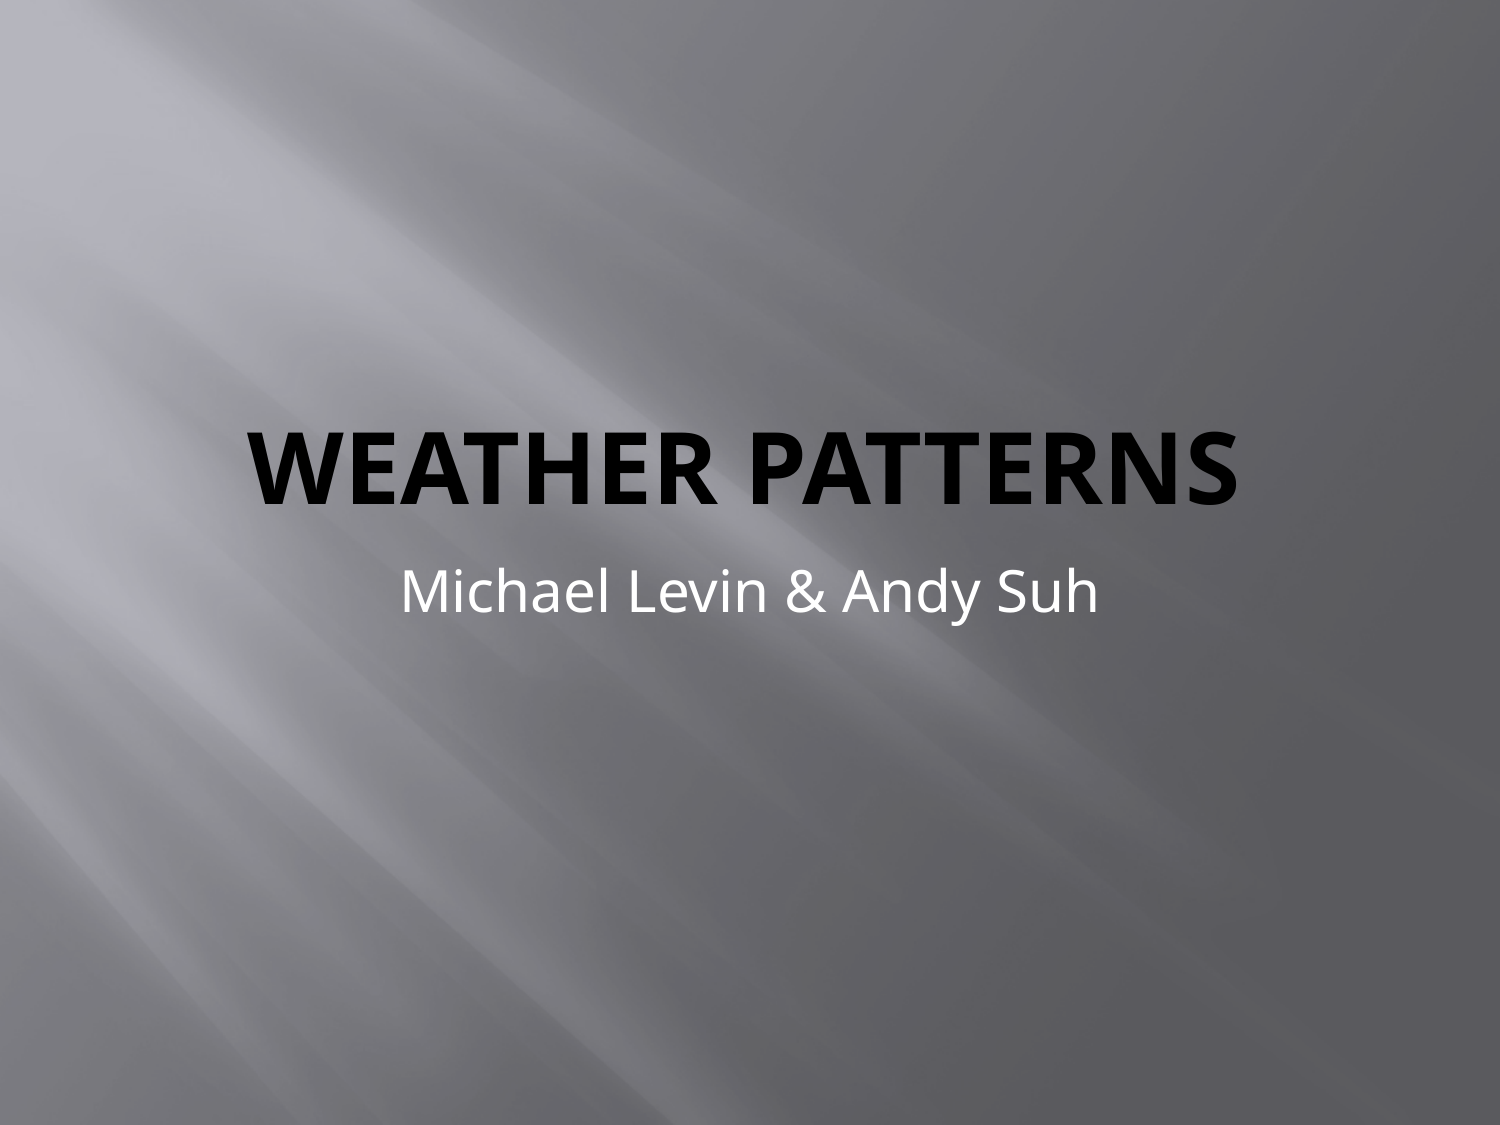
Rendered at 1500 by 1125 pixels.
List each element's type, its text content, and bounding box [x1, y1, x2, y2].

subtitle Michael Levin & Andy Suh [225, 546, 1275, 834]
title Weather Patterns [69, 224, 1420, 525]
